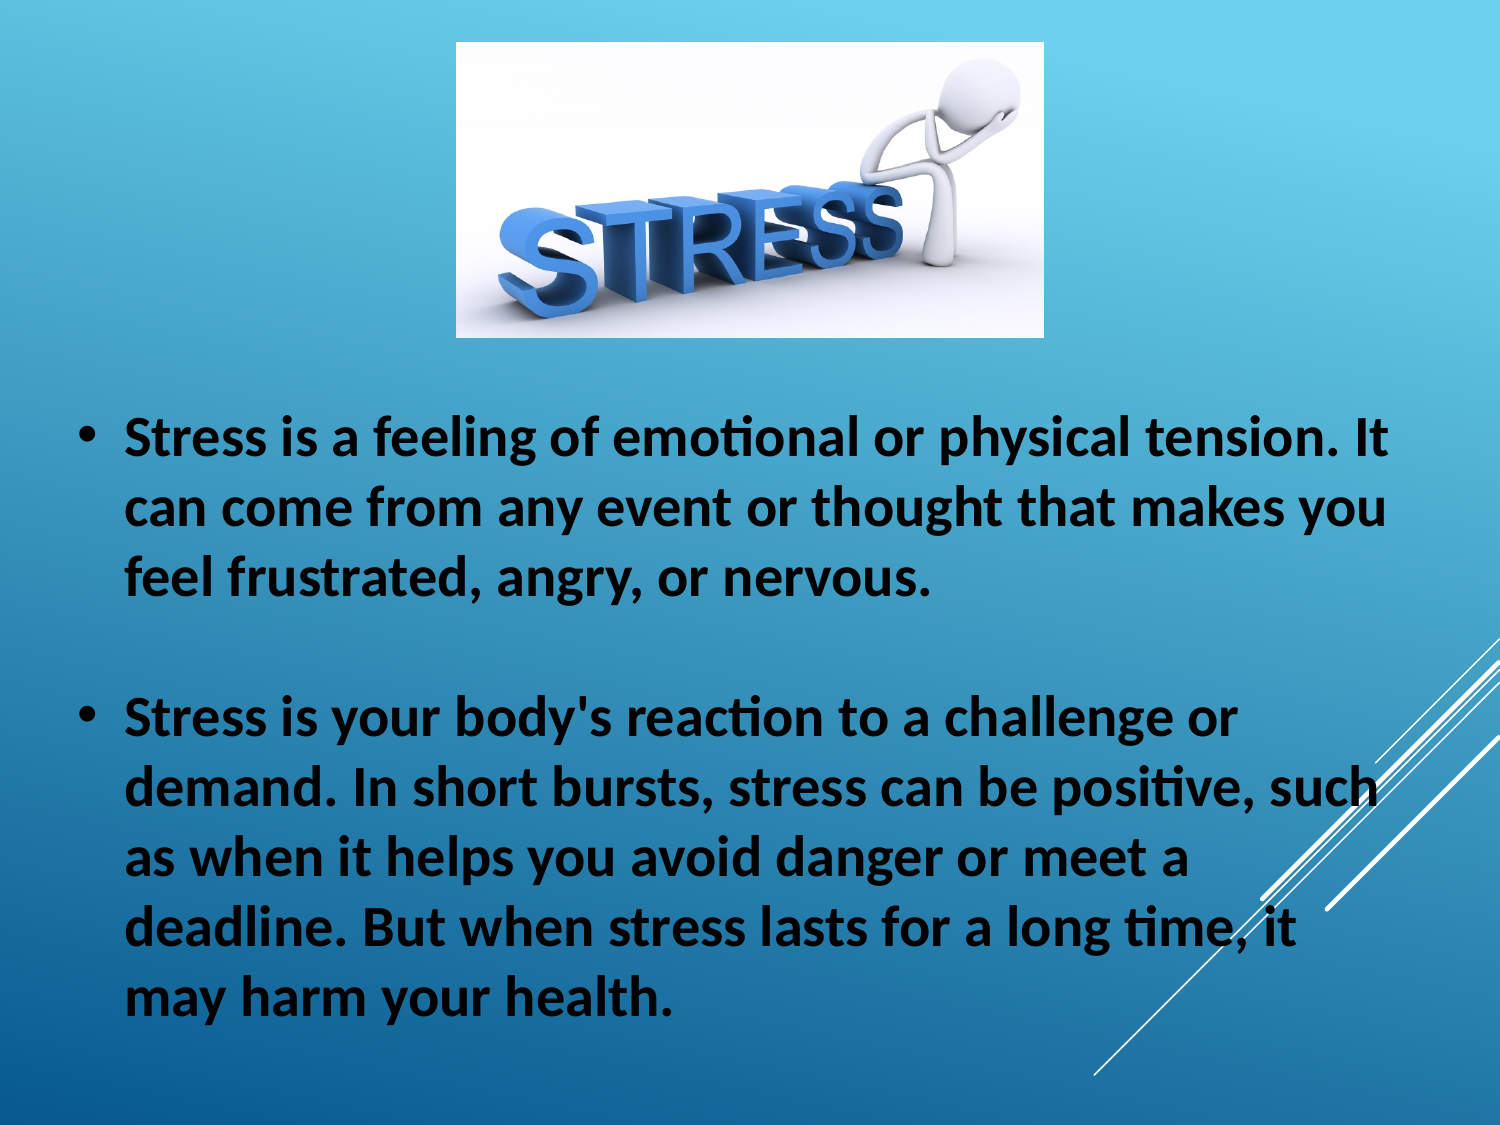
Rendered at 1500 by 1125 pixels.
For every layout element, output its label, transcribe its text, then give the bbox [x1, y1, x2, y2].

text_box Stress is a feeling of emotional or physical tension. It can come from any event or thought that makes you feel frustrated, angry, or nervous. Stress is your body's reaction to a challenge or demand. In short bursts, stress can be positive, such as when it helps you avoid danger or meet a deadline. But when stress lasts for a long time, it may harm your health. [62, 341, 1413, 1125]
picture [455, 42, 1044, 338]
